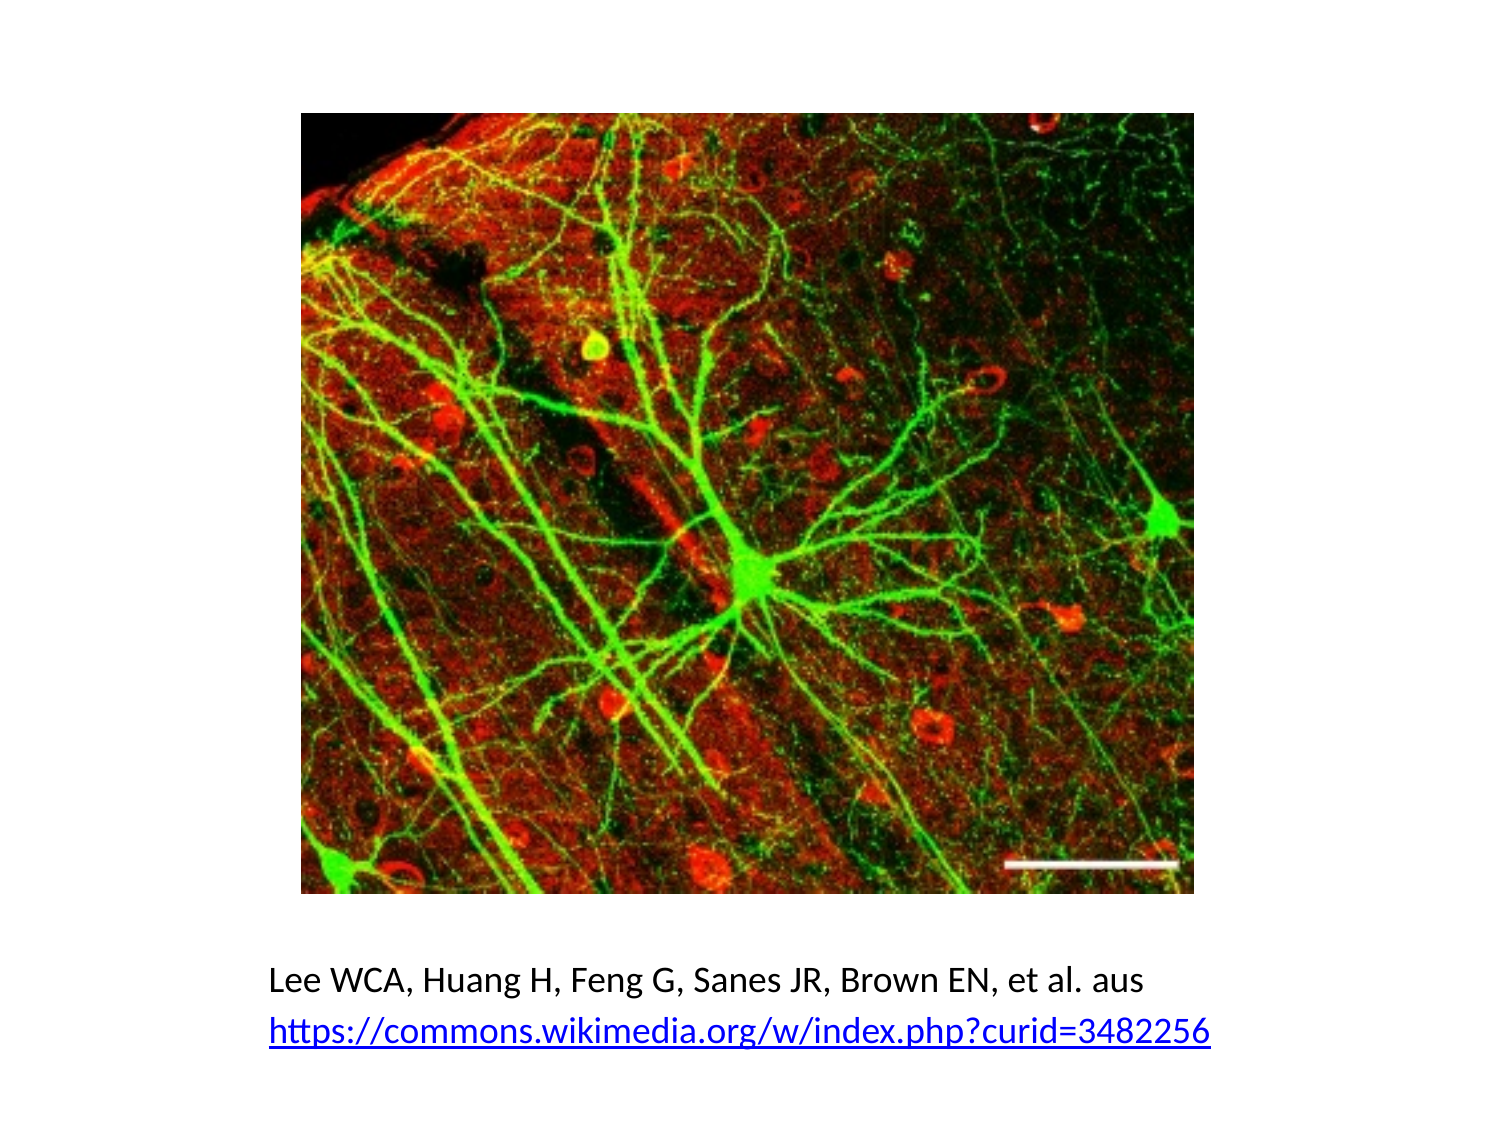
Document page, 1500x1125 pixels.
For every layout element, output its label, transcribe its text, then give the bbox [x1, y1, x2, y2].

picture [300, 113, 1195, 894]
text_box Lee WCA, Huang H, Feng G, Sanes JR, Brown EN, et al. aus https://commons.wikimedia.org/w/index.php?curid=3482256 [253, 940, 1365, 1059]
